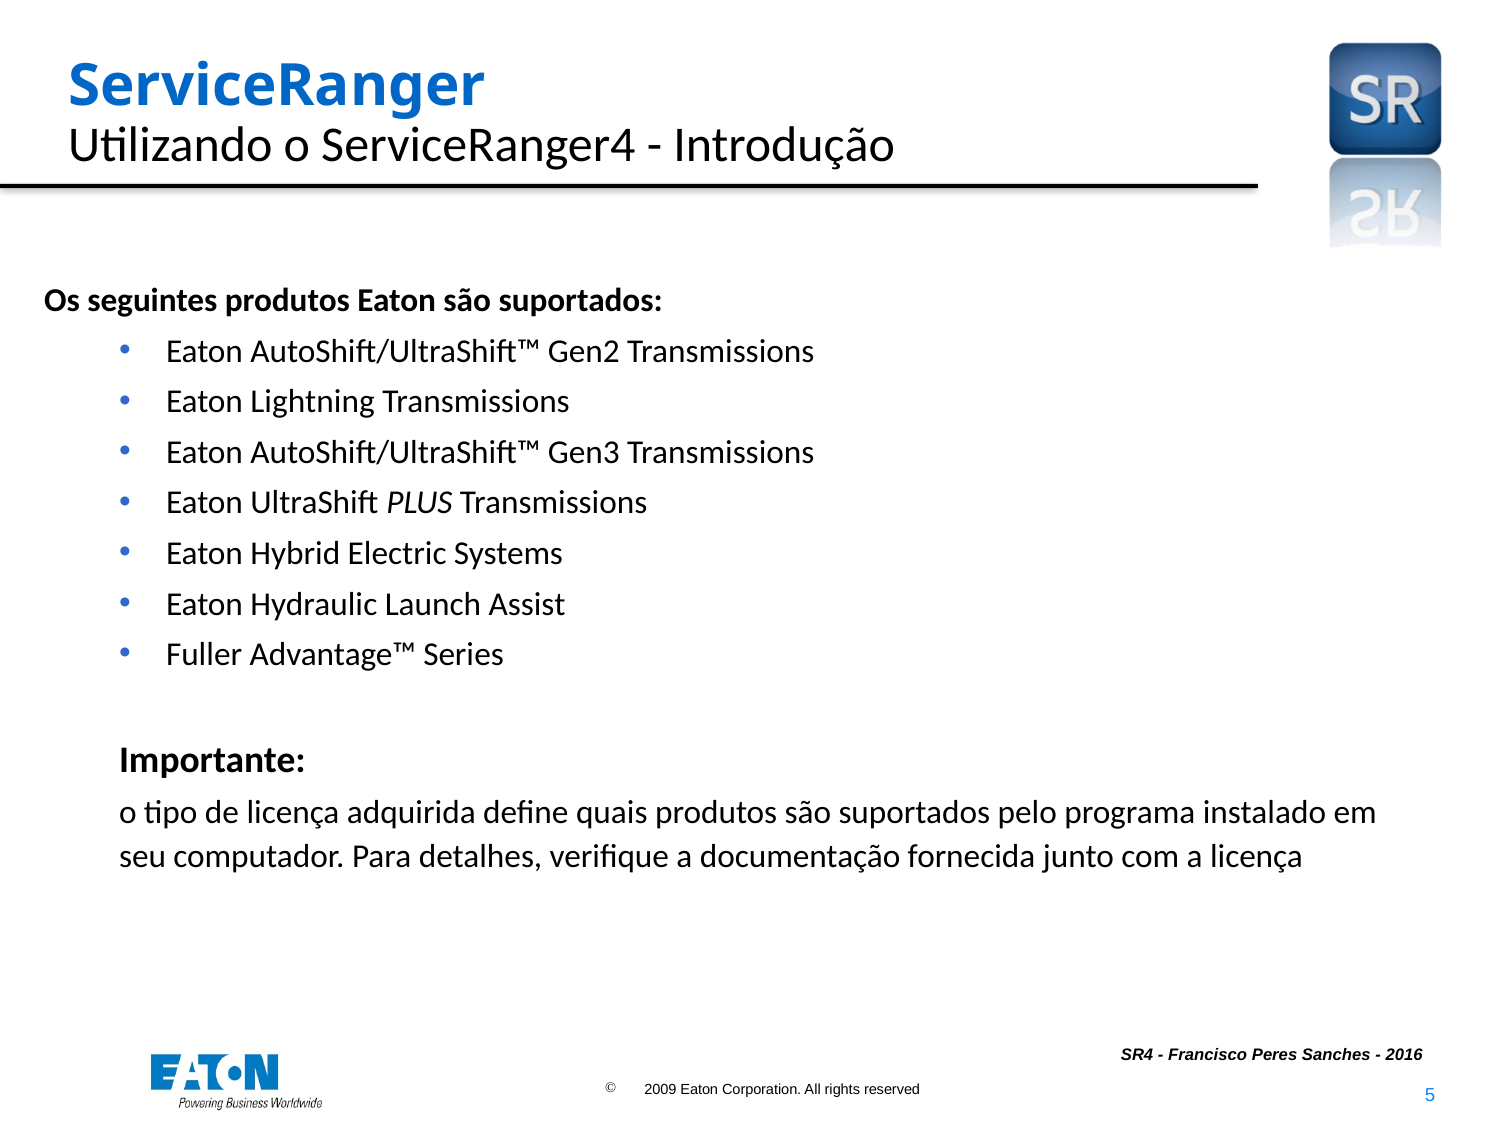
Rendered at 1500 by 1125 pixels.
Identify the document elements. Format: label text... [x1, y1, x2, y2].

title ServiceRanger Utilizando o ServiceRanger4 - Introdução [53, 0, 1354, 180]
text_box Os seguintes produtos Eaton são suportados: Eaton AutoShift/UltraShift™ Gen2 Transmissions Eaton Lightning Transmissions Eaton AutoShift/UltraShift™ Gen3 Transmissions Eaton UltraShift PLUS Transmissions Eaton Hybrid Electric Systems Eaton Hydraulic Launch Assist Fuller Advantage™ Series Importante: o tipo de licença adquirida define quais produtos são suportados pelo programa instalado em seu computador. Para detalhes, verifique a documentação fornecida junto com a licença [29, 267, 1447, 882]
picture [142, 1044, 330, 1118]
